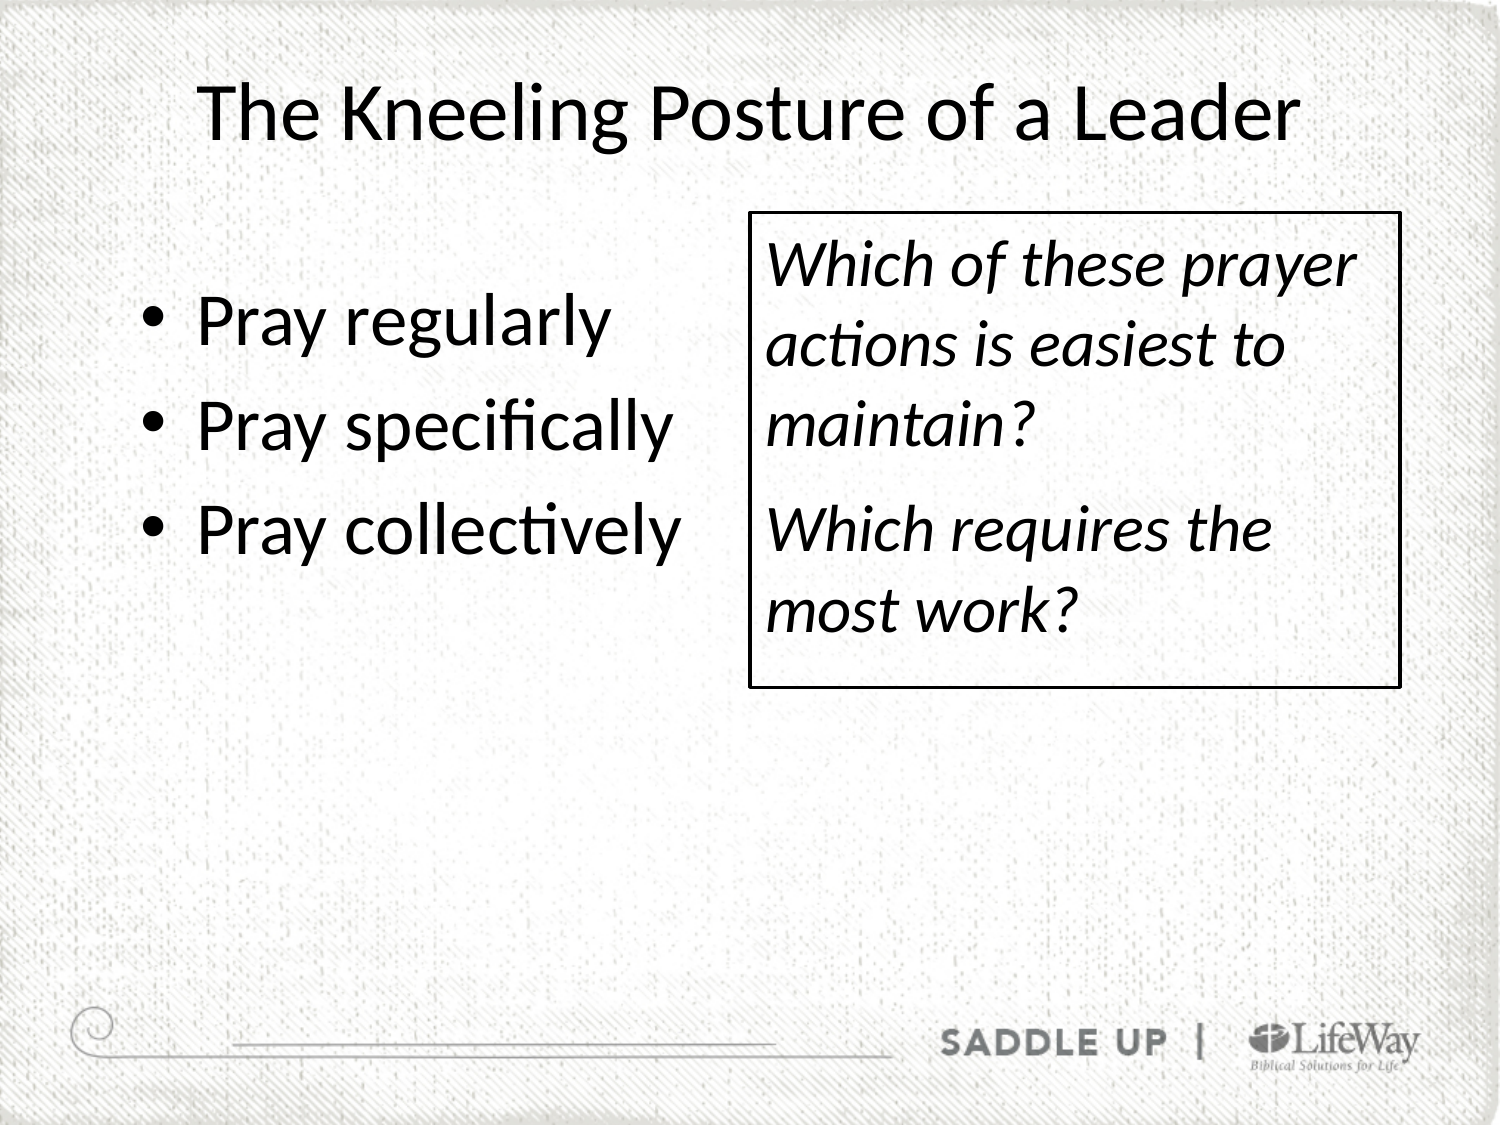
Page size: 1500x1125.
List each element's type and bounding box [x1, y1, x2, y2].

list [0, 0, 1500, 1125]
